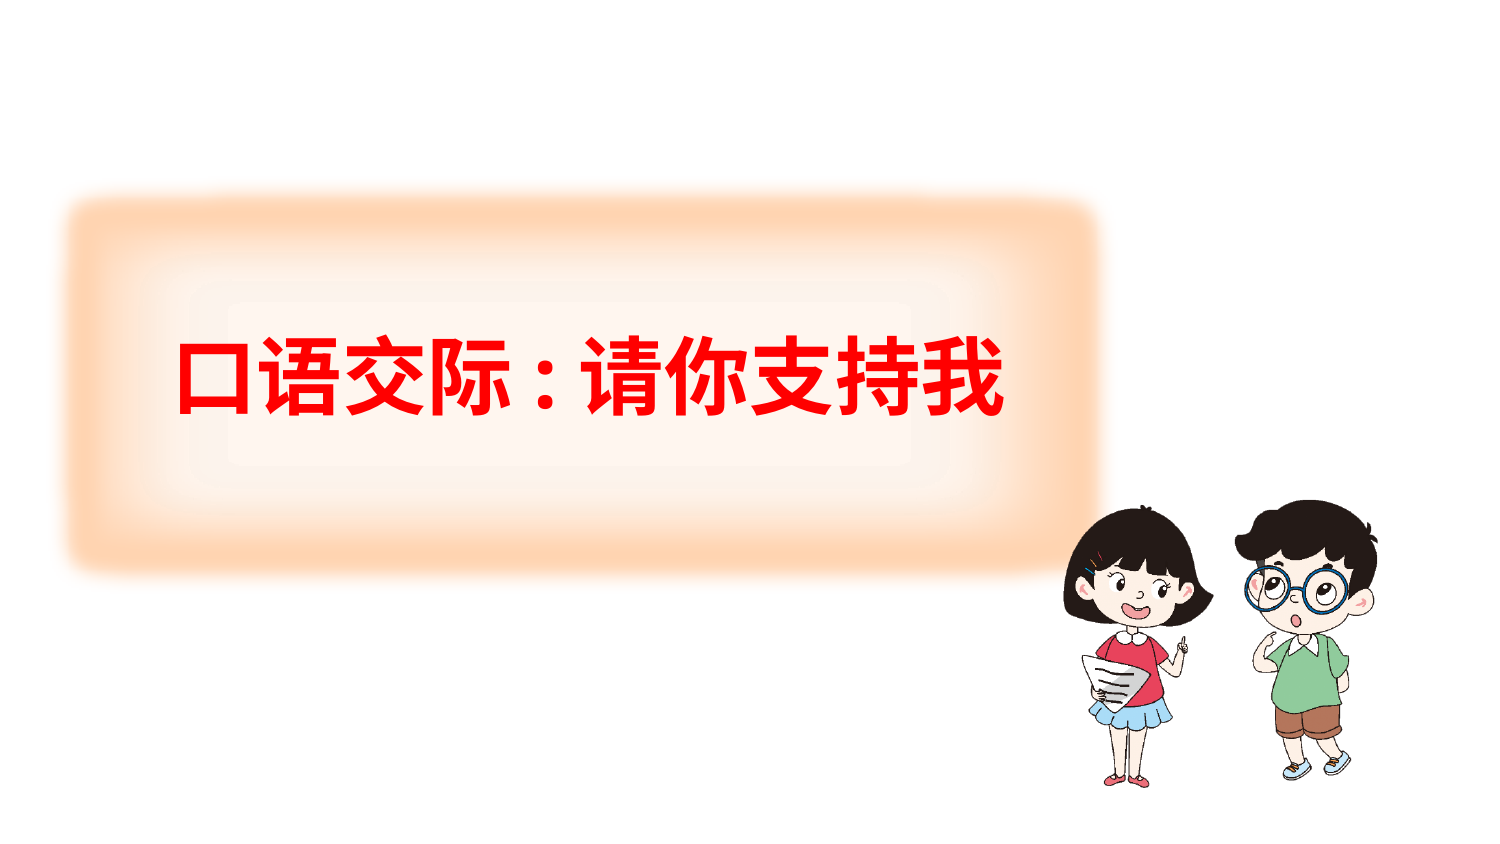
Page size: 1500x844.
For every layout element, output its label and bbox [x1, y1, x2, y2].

picture [78, 206, 1088, 562]
text_box [1010, 479, 1428, 796]
